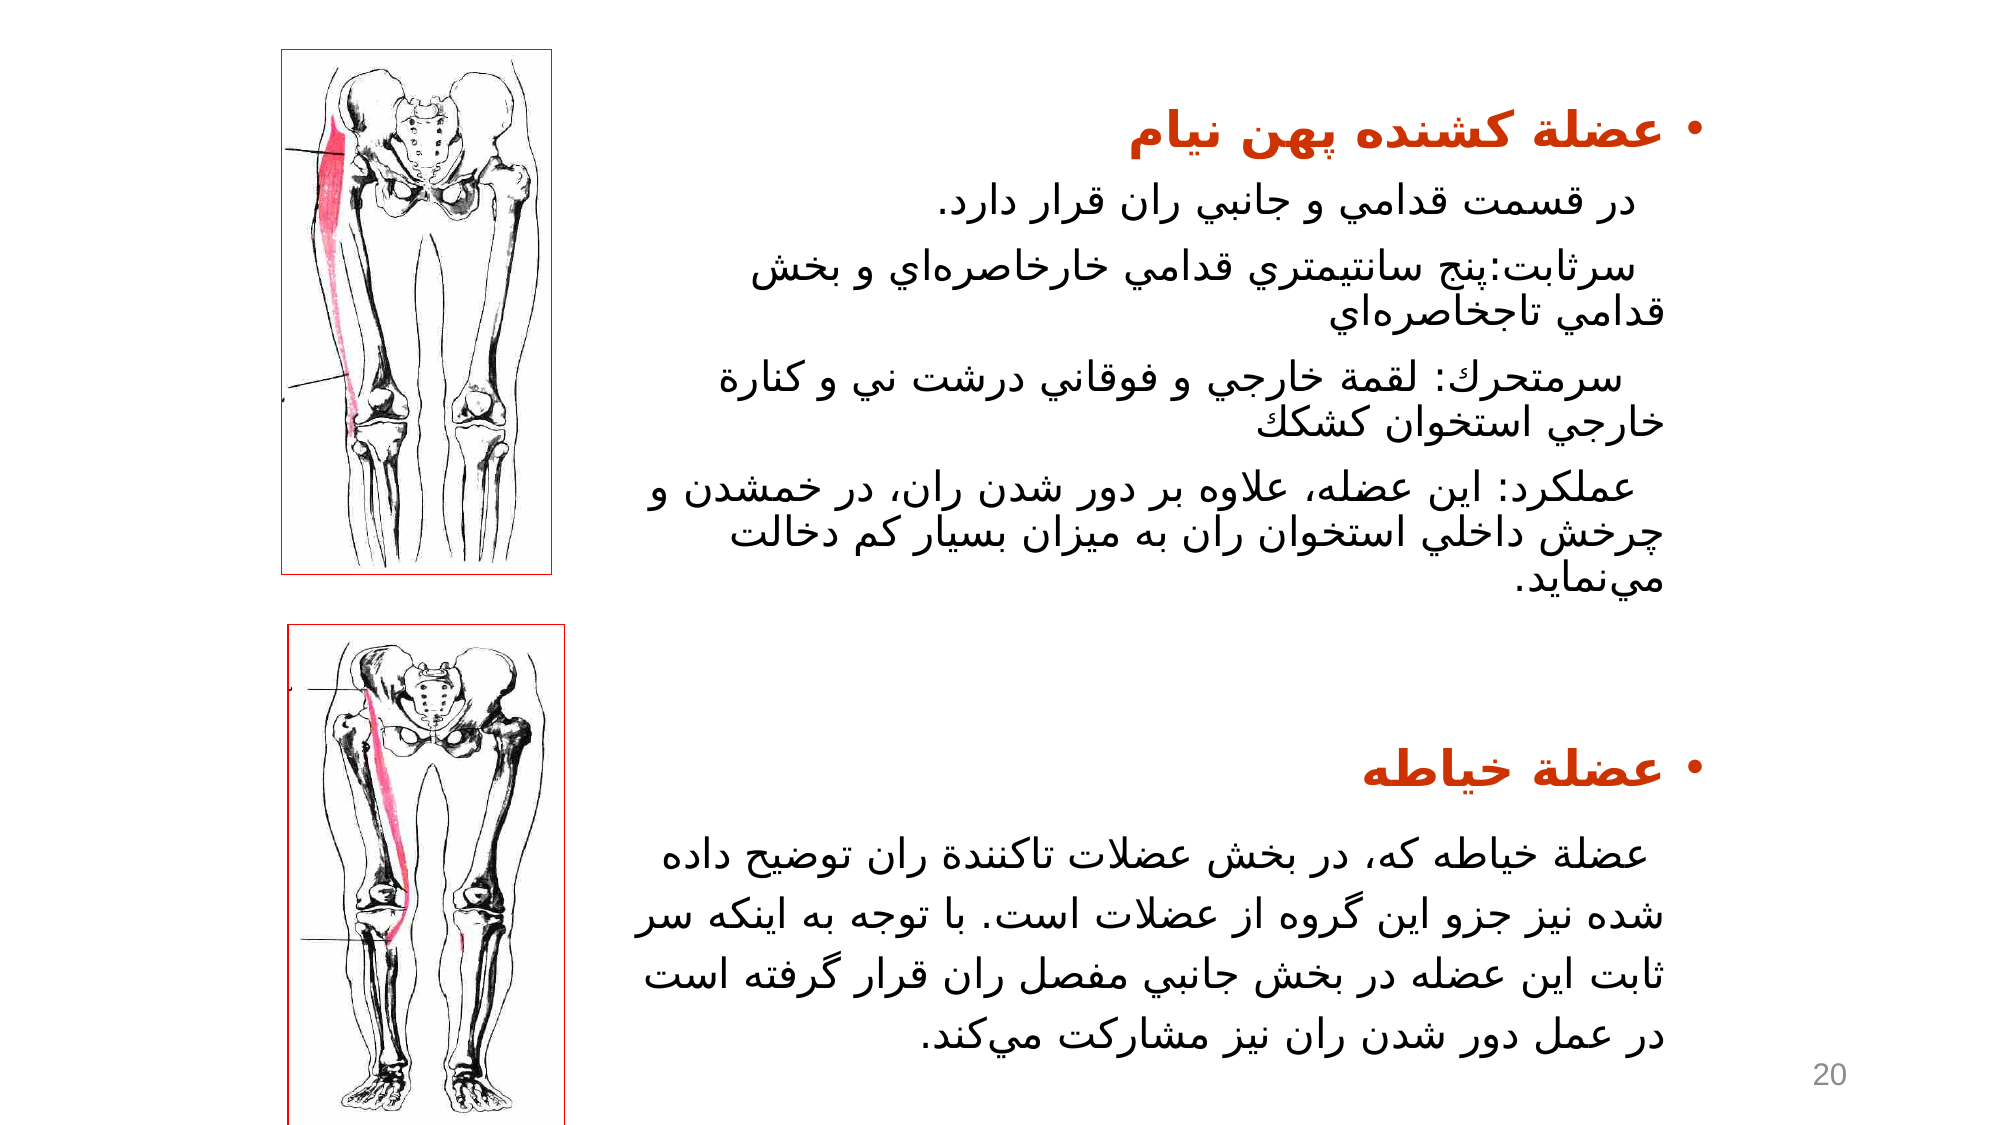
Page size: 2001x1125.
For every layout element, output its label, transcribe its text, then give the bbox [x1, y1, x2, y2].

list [281, 49, 552, 575]
picture [288, 625, 564, 1125]
slide_number 20 [1412, 1042, 1863, 1103]
list عضلة كشنده پهن نيام در قسمت قدامي و جانبي ران قرار دارد. سرثابت:پنج سانتي‎متري قدامي خارخاصره‌اي و بخش قدامي تاج‎خاصره‌اي سرمتحرك: لقمة خارجي و فوقاني درشت ني و كنارة خارجي استخوان كشكك عملکرد: اين عضله، علاوه بر دور شدن ران، در خم‎شدن و چرخش داخلي استخوان ران به ميزان بسيار كم دخالت مي‌نمايد. عضلة خياطه عضلة خياطه كه، در بخش عضلات تاكنندة ران توضيح داده شده نيز جزو اين گروه از عضلات است. با توجه به اينكه سر ثابت اين عضله در بخش جانبي مفصل ران قرار گرفته است در عمل دور شدن ران نيز مشاركت مي‌كند. [613, 102, 1719, 1075]
